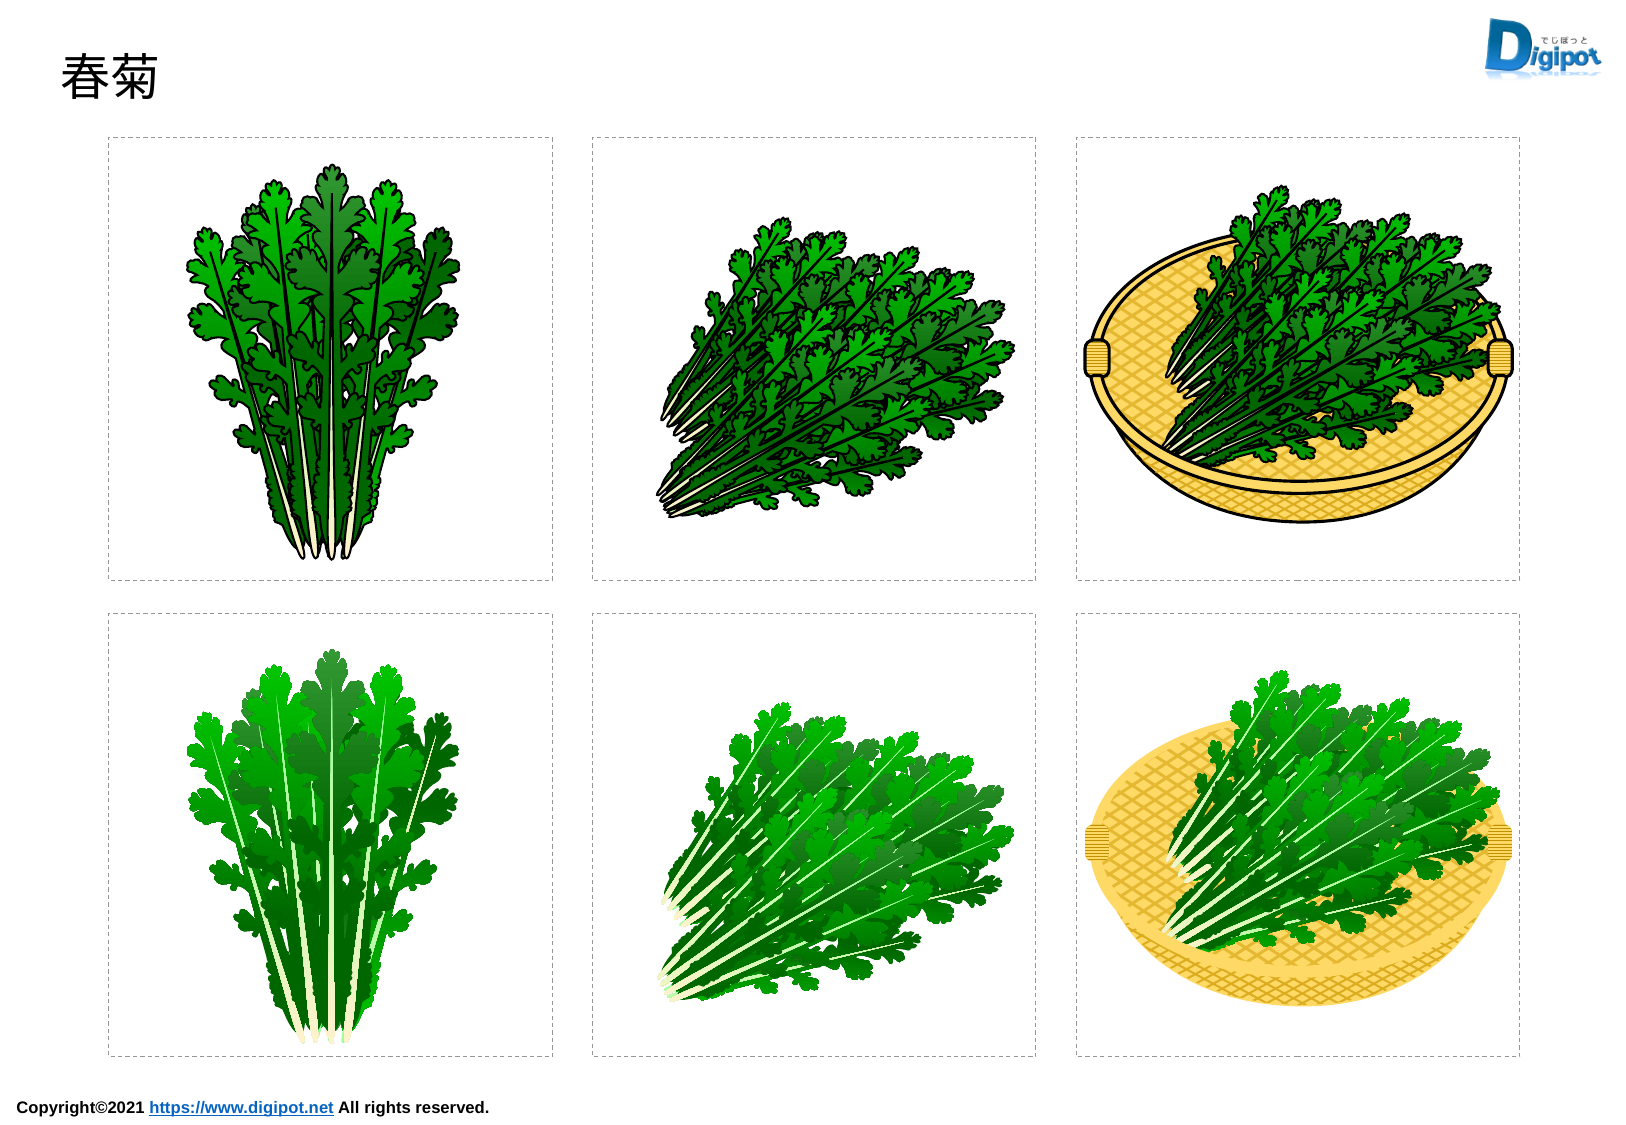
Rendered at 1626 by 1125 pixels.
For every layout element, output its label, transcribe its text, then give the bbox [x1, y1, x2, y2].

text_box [1084, 713, 1513, 1007]
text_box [635, 748, 1021, 992]
picture [1485, 18, 1602, 82]
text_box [210, 164, 436, 561]
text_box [635, 264, 1021, 508]
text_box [1084, 228, 1513, 523]
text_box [210, 649, 436, 1045]
text_box 春菊 [46, 38, 176, 113]
